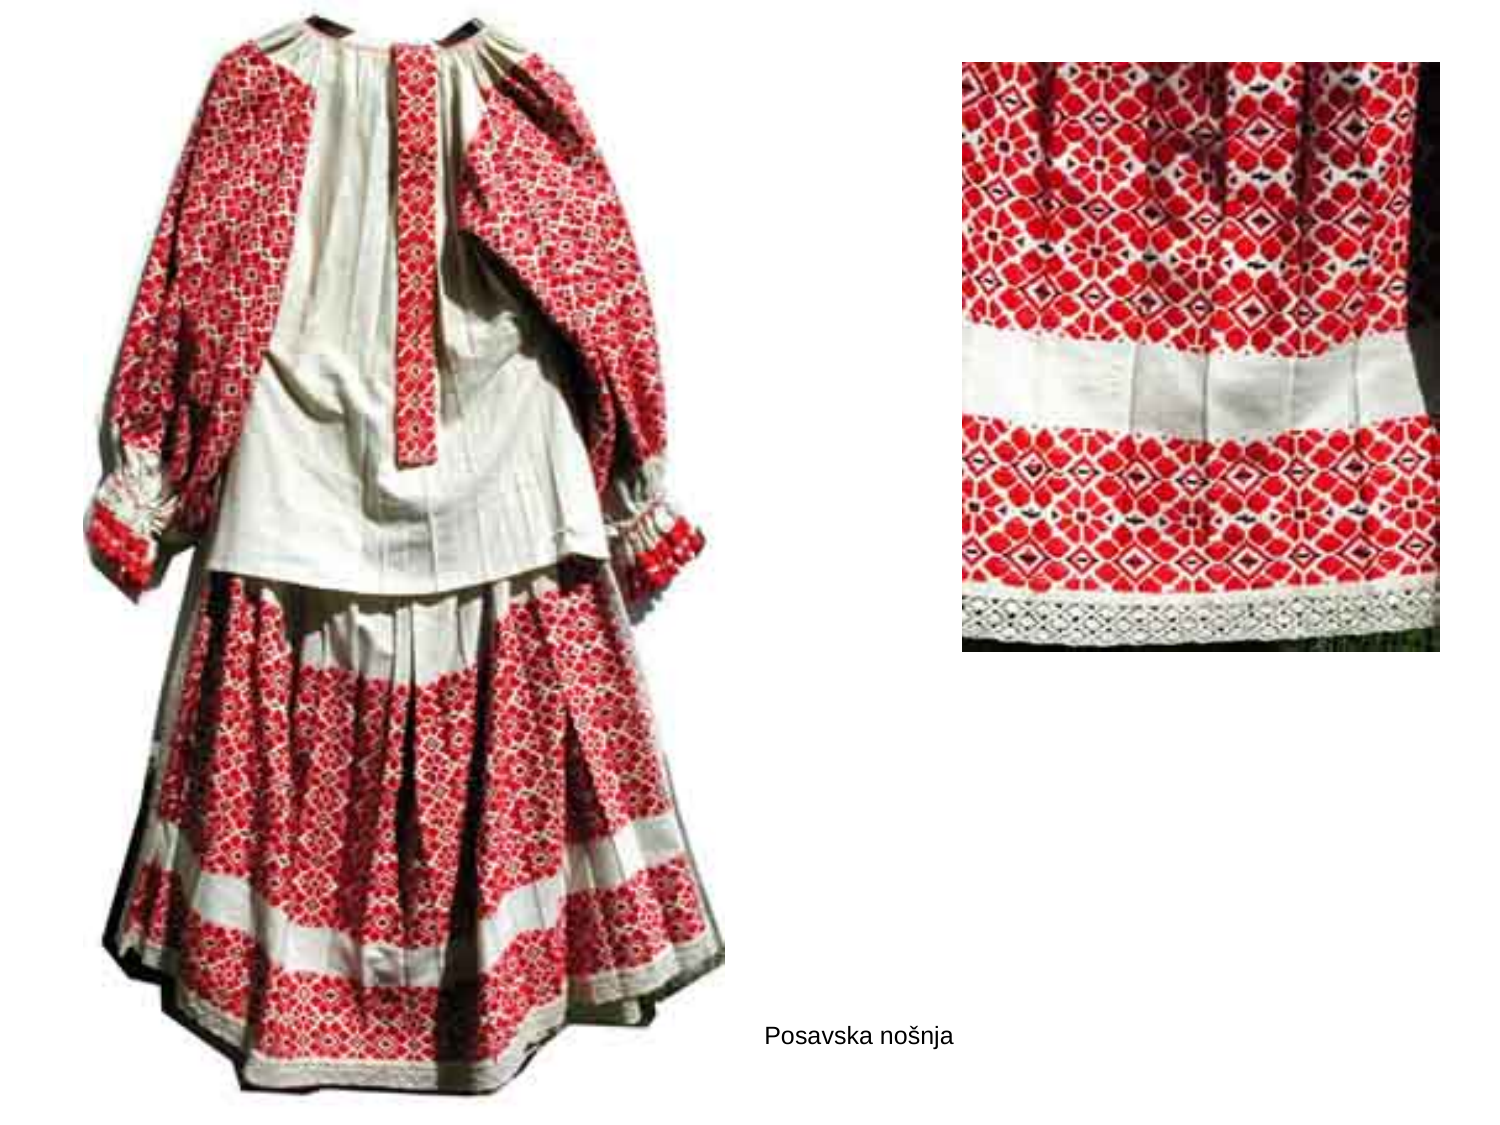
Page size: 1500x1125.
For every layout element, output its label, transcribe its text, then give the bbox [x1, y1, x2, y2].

text_box Posavska nošnja [749, 1012, 969, 1058]
picture [82, 0, 726, 1122]
picture [962, 62, 1440, 653]
